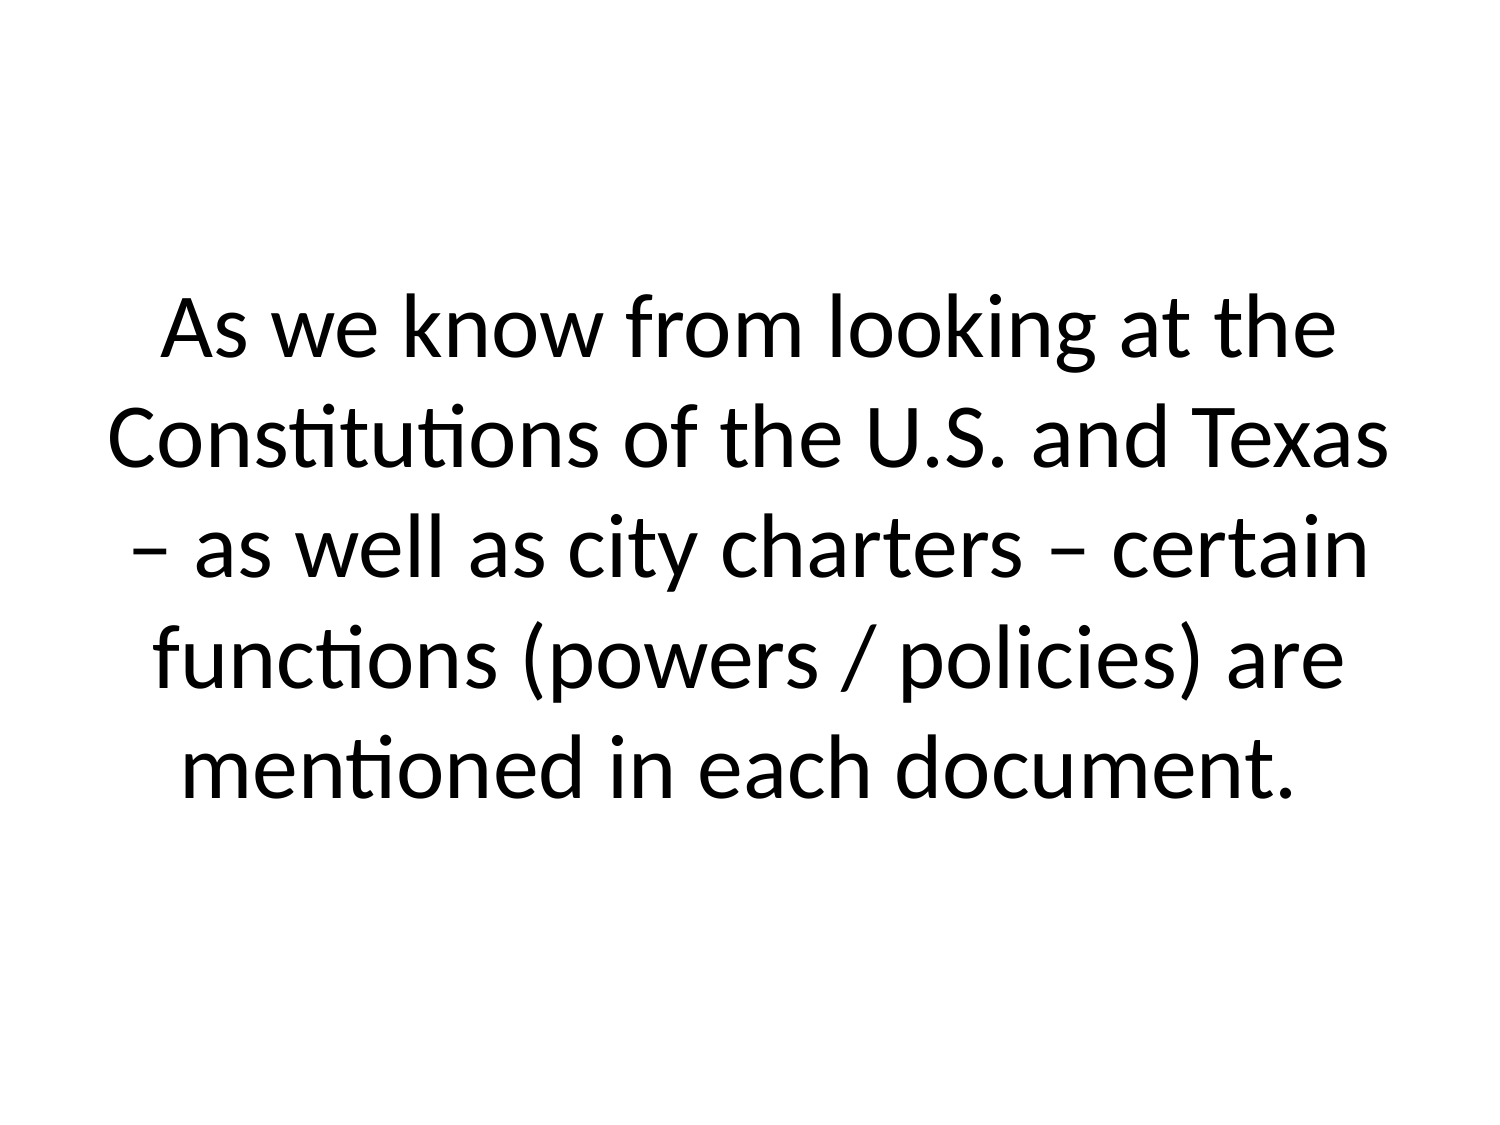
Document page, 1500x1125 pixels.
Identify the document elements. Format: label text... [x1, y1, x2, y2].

title As we know from looking at the Constitutions of the U.S. and Texas – as well as city charters – certain functions (powers / policies) are mentioned in each document. [75, 45, 1425, 1038]
